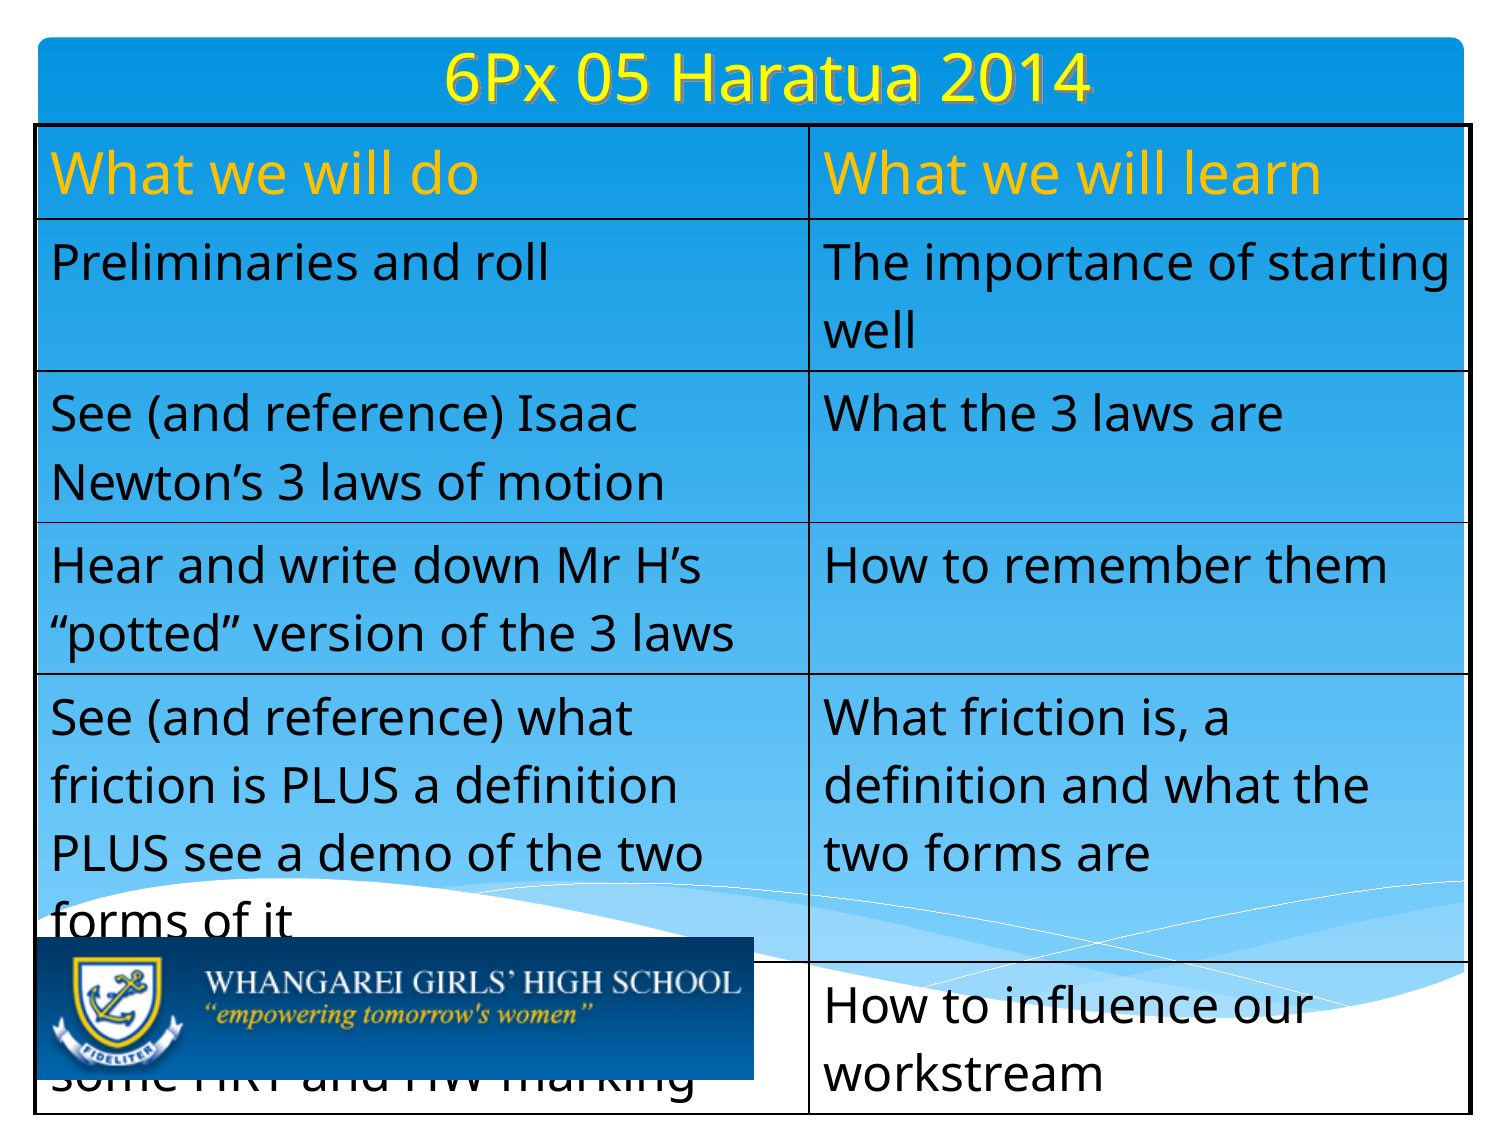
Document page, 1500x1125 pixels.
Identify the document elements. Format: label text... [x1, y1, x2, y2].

table_cell How to influence our workstream [810, 963, 1468, 1113]
table_cell The importance of starting well [810, 220, 1468, 370]
table_cell Set some new HW PLUS have some HRT and HW marking [37, 963, 808, 1113]
picture [37, 937, 754, 1080]
table_cell Preliminaries and roll [37, 220, 808, 370]
table_cell How to remember them [810, 523, 1468, 673]
table_cell Hear and write down Mr H’s “potted” version of the 3 laws [37, 523, 808, 673]
table_header What we will learn [810, 127, 1468, 218]
table_cell What the 3 laws are [810, 372, 1468, 522]
text_box 6Px 05 Haratua 2014 [162, 24, 1375, 123]
table_header What we will do [37, 127, 808, 218]
table_cell What friction is, a definition and what the two forms are [810, 675, 1468, 961]
table_cell See (and reference) what friction is PLUS a definition PLUS see a demo of the two forms of it [37, 675, 808, 961]
table_cell See (and reference) Isaac Newton’s 3 laws of motion [37, 372, 808, 522]
